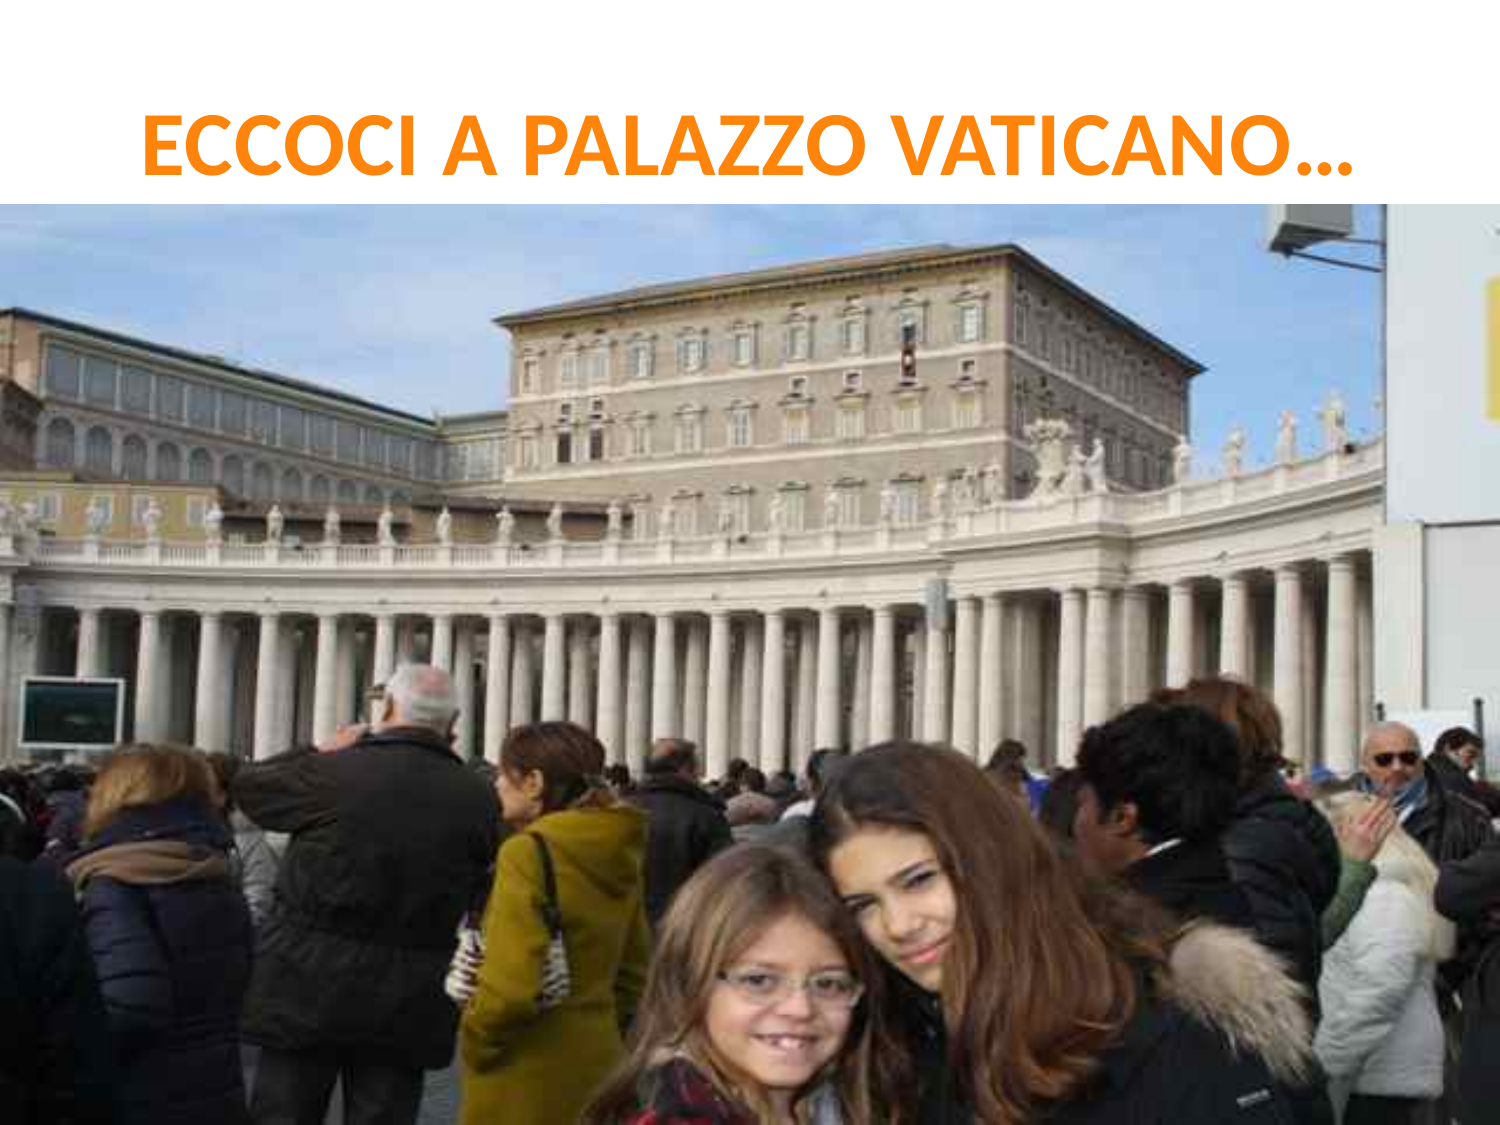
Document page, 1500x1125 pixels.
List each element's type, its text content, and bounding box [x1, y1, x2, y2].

title ECCOCI A PALAZZO VATICANO… [0, 45, 1500, 204]
picture [0, 204, 1500, 1125]
